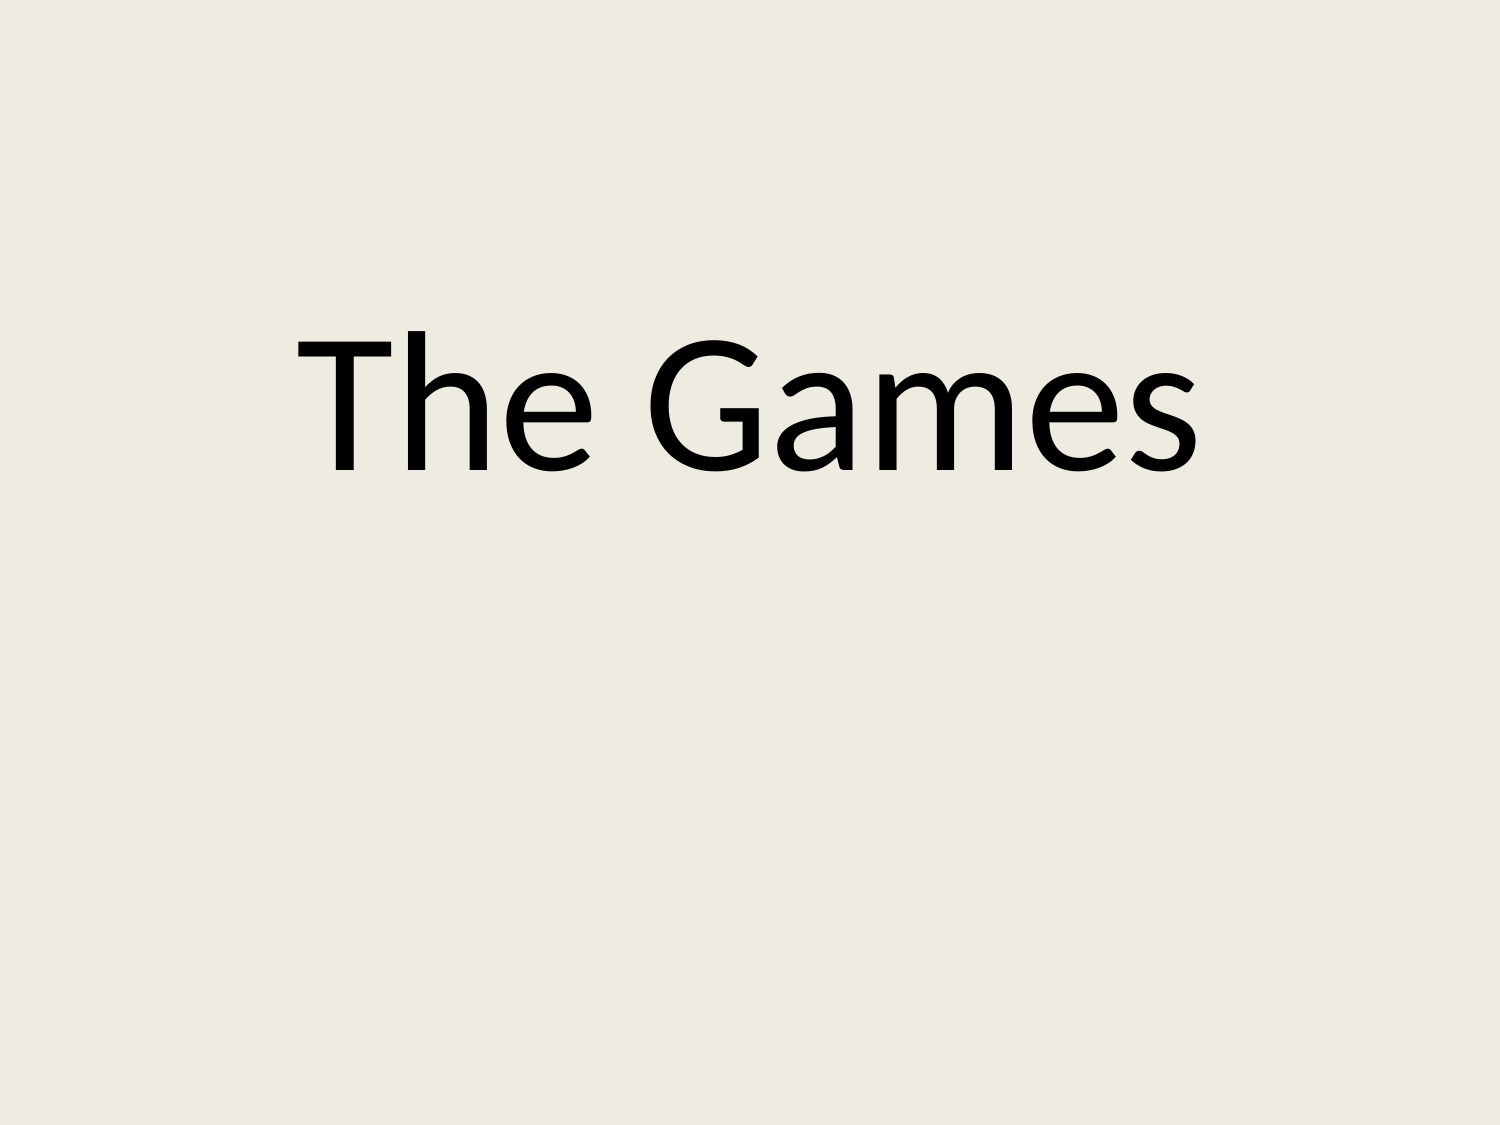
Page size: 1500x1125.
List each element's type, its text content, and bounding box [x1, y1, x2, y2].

list The Games [75, 262, 1425, 1005]
